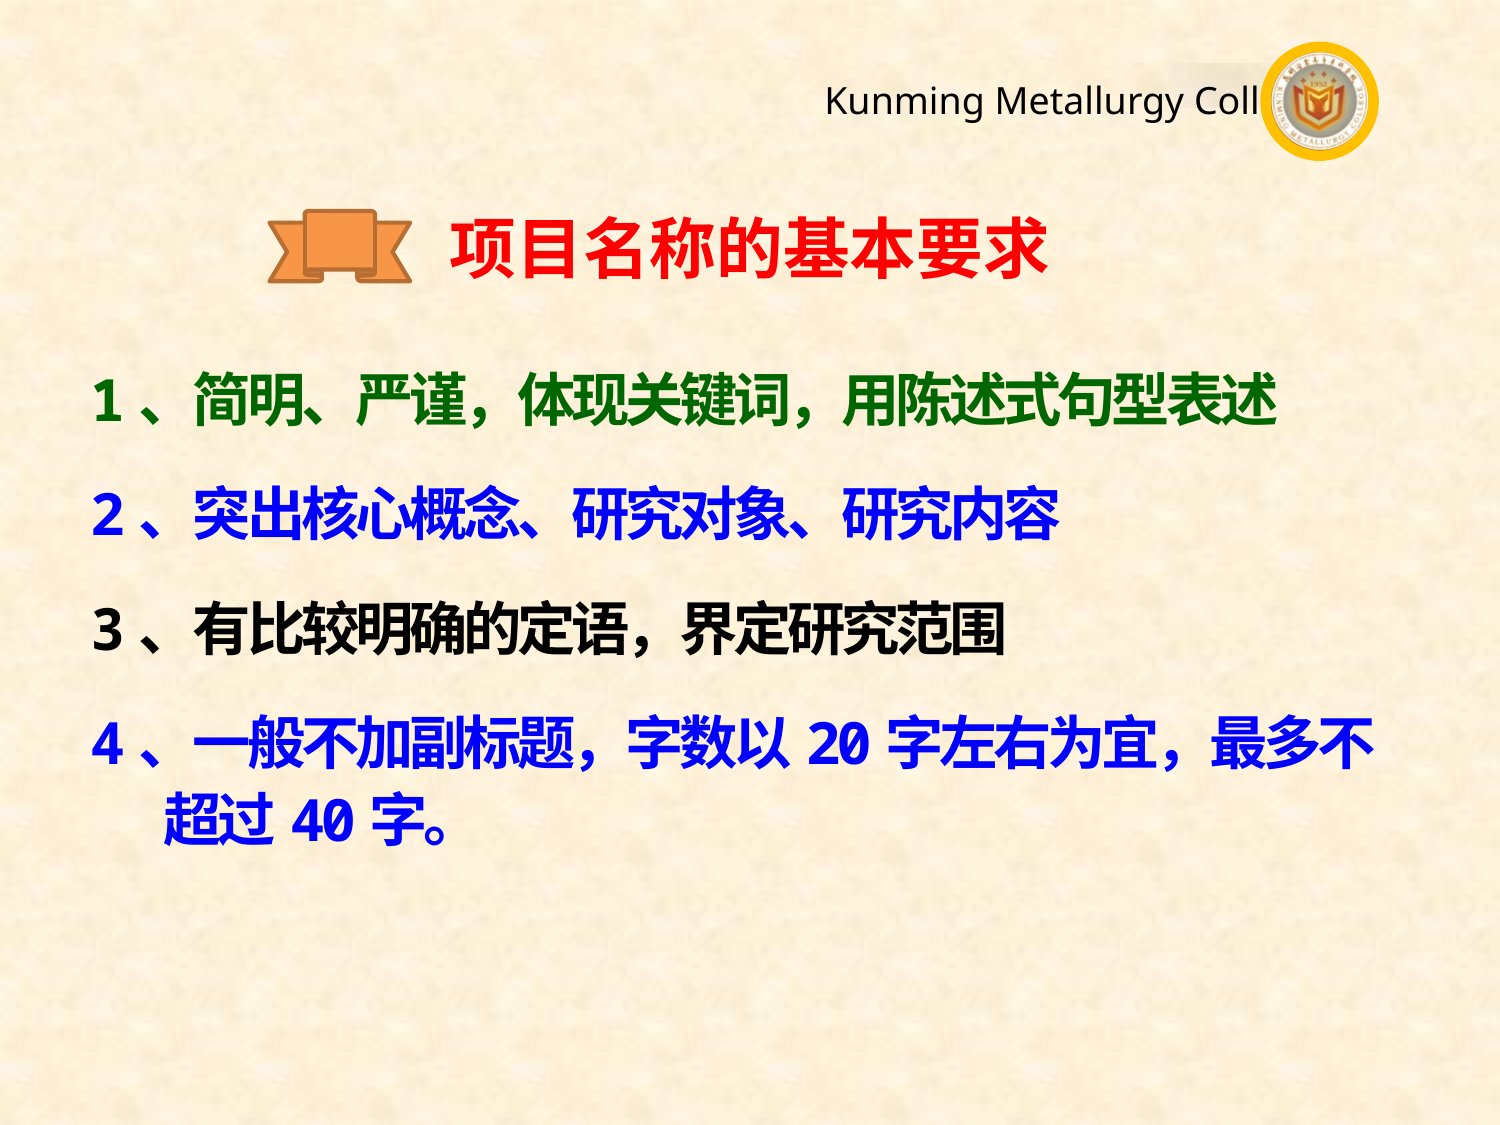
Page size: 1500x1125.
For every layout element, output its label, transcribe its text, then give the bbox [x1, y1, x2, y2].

list 项目名称的基本要求 1、简明、严谨，体现关键词，用陈述式句型表述 2、突出核心概念、研究对象、研究内容 3、有比较明确的定语，界定研究范围 4、一般不加副标题，字数以20字左右为宜，最多不超过40字。 [75, 199, 1425, 1005]
title Kunming Metallurgy College [75, 23, 1442, 176]
text_box [267, 208, 412, 284]
picture [0, 0, 1500, 1125]
